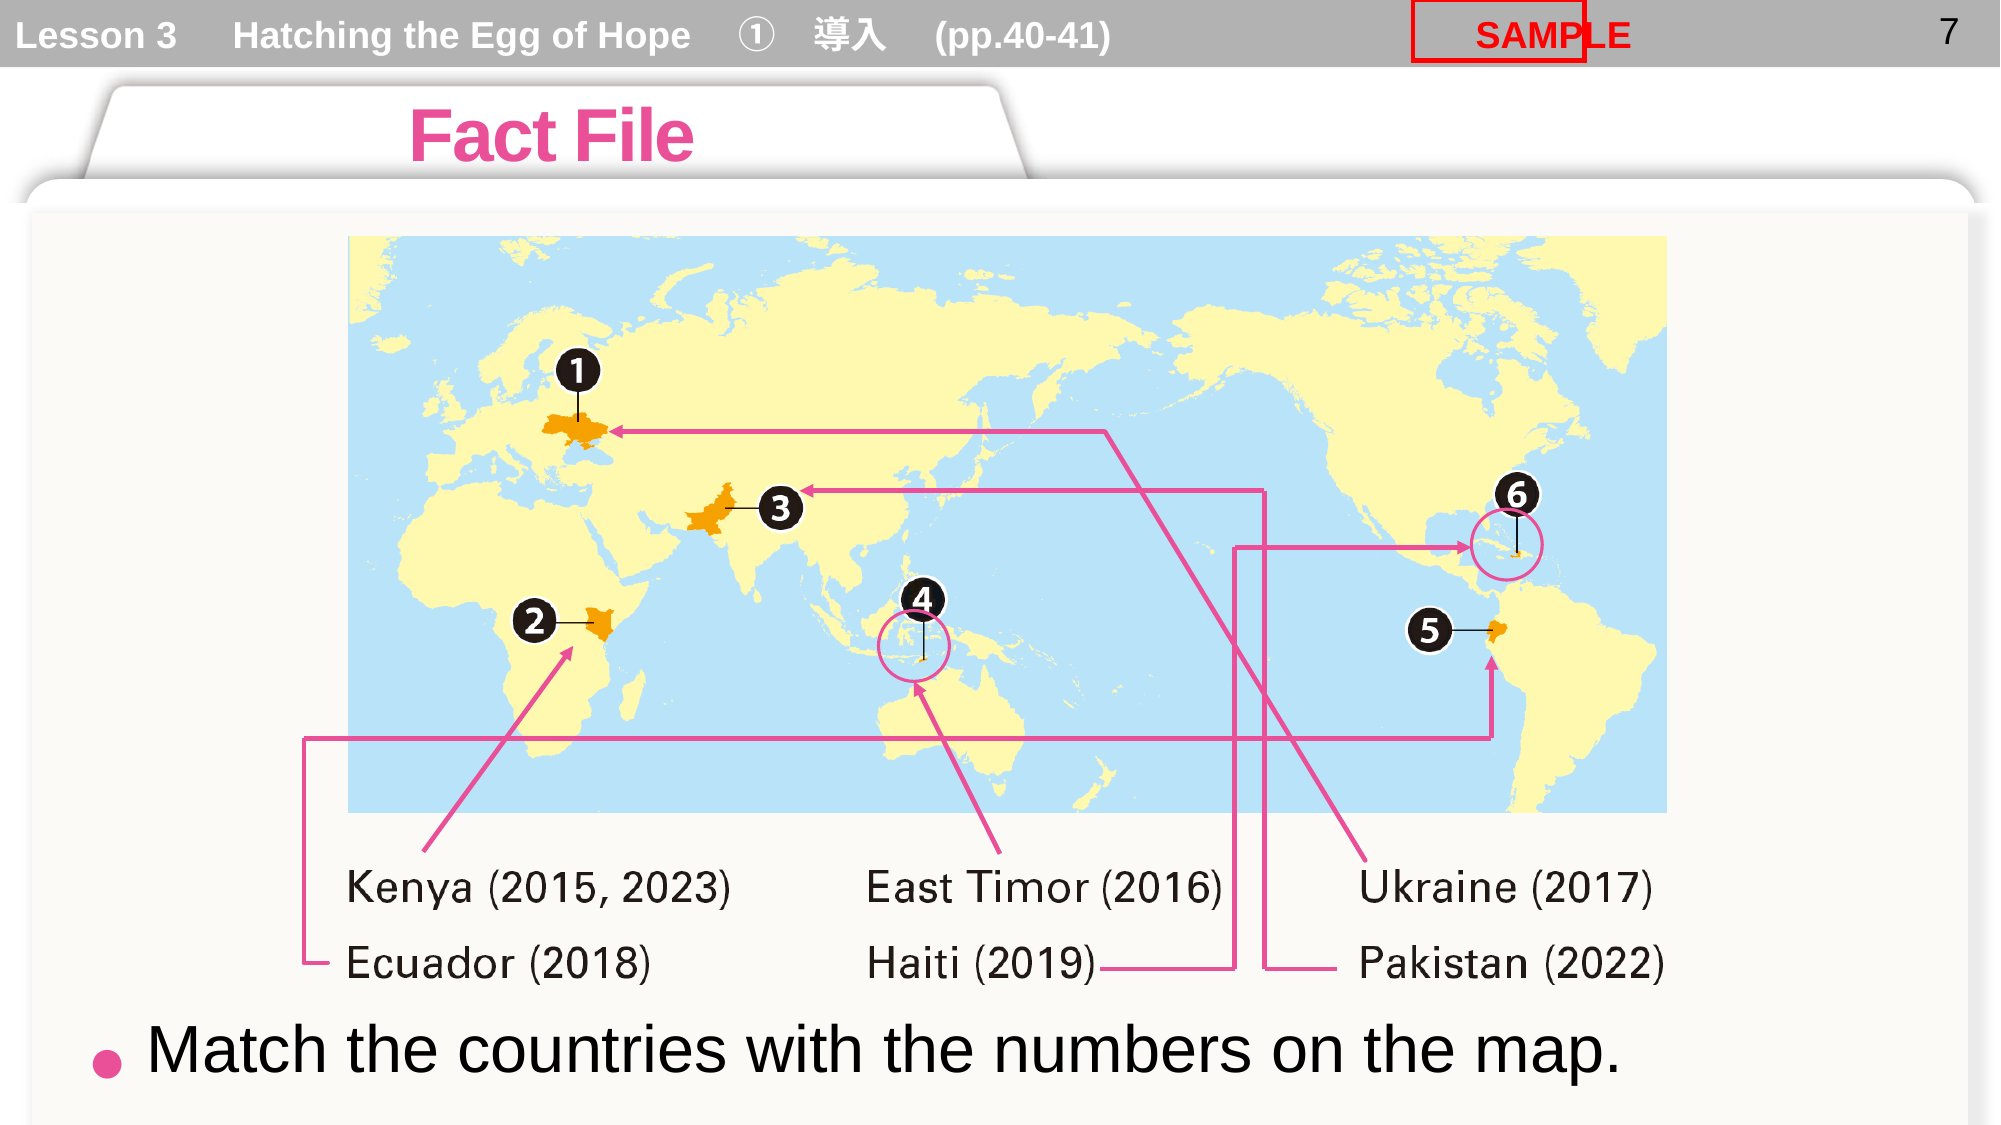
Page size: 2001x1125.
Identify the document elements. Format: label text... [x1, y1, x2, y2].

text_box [423, 645, 574, 655]
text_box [303, 655, 1100, 963]
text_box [608, 431, 1366, 655]
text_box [1100, 509, 1543, 970]
picture [0, 69, 2000, 203]
picture [32, 213, 1968, 1125]
title ● [32, 947, 143, 1125]
list Match the countries with the numbers on the map. [131, 937, 1932, 1115]
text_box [799, 963, 1100, 970]
